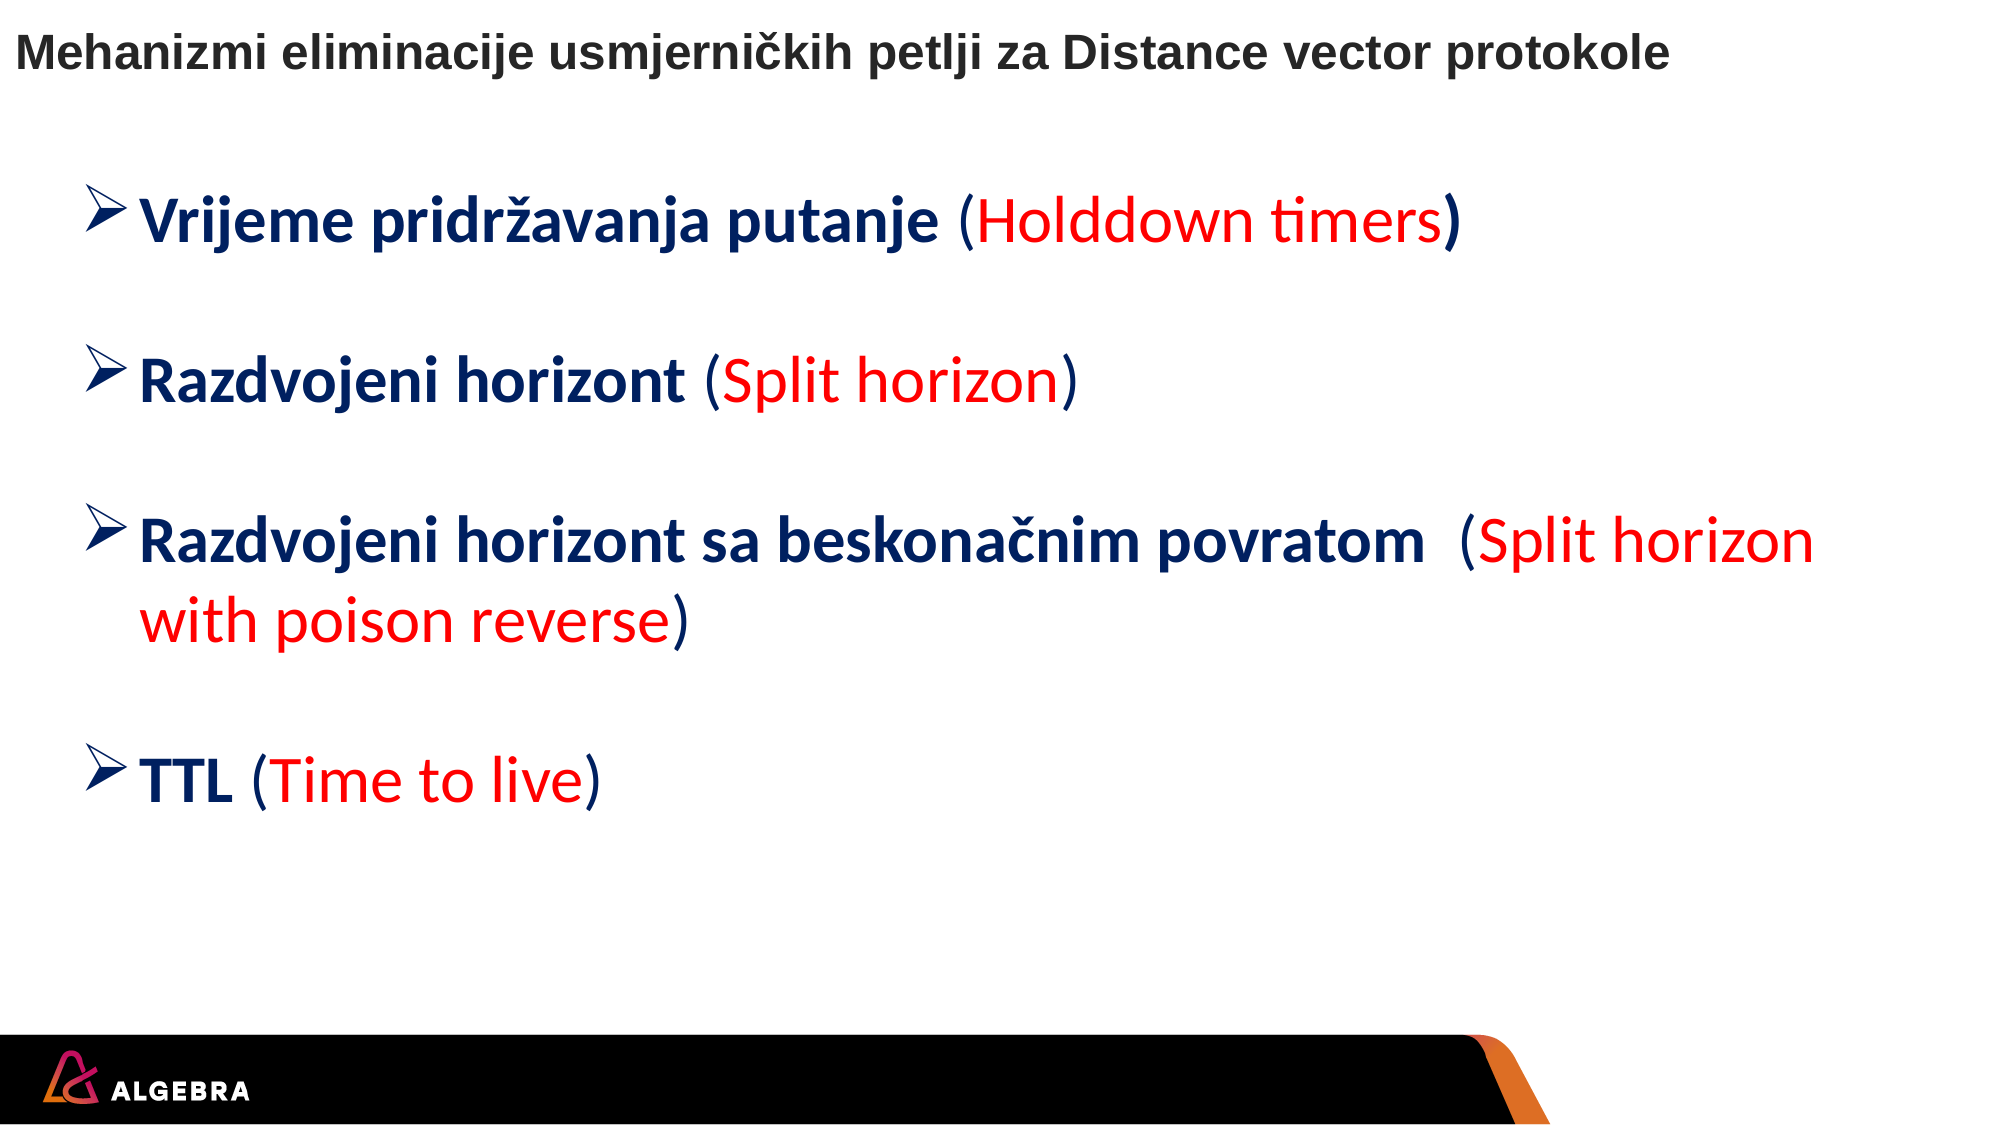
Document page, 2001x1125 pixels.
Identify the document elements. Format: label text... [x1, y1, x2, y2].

picture [0, 1034, 1733, 1125]
title Mehanizmi eliminacije usmjerničkih petlji za Distance vector protokole [0, 0, 1862, 107]
text_box Vrijeme pridržavanja putanje (Holddown timers) Razdvojeni horizont (Split horizon) Razdvojeni horizont sa beskonačnim povratom (Split horizon with poison reverse) TTL (Time to live) [66, 168, 1962, 824]
